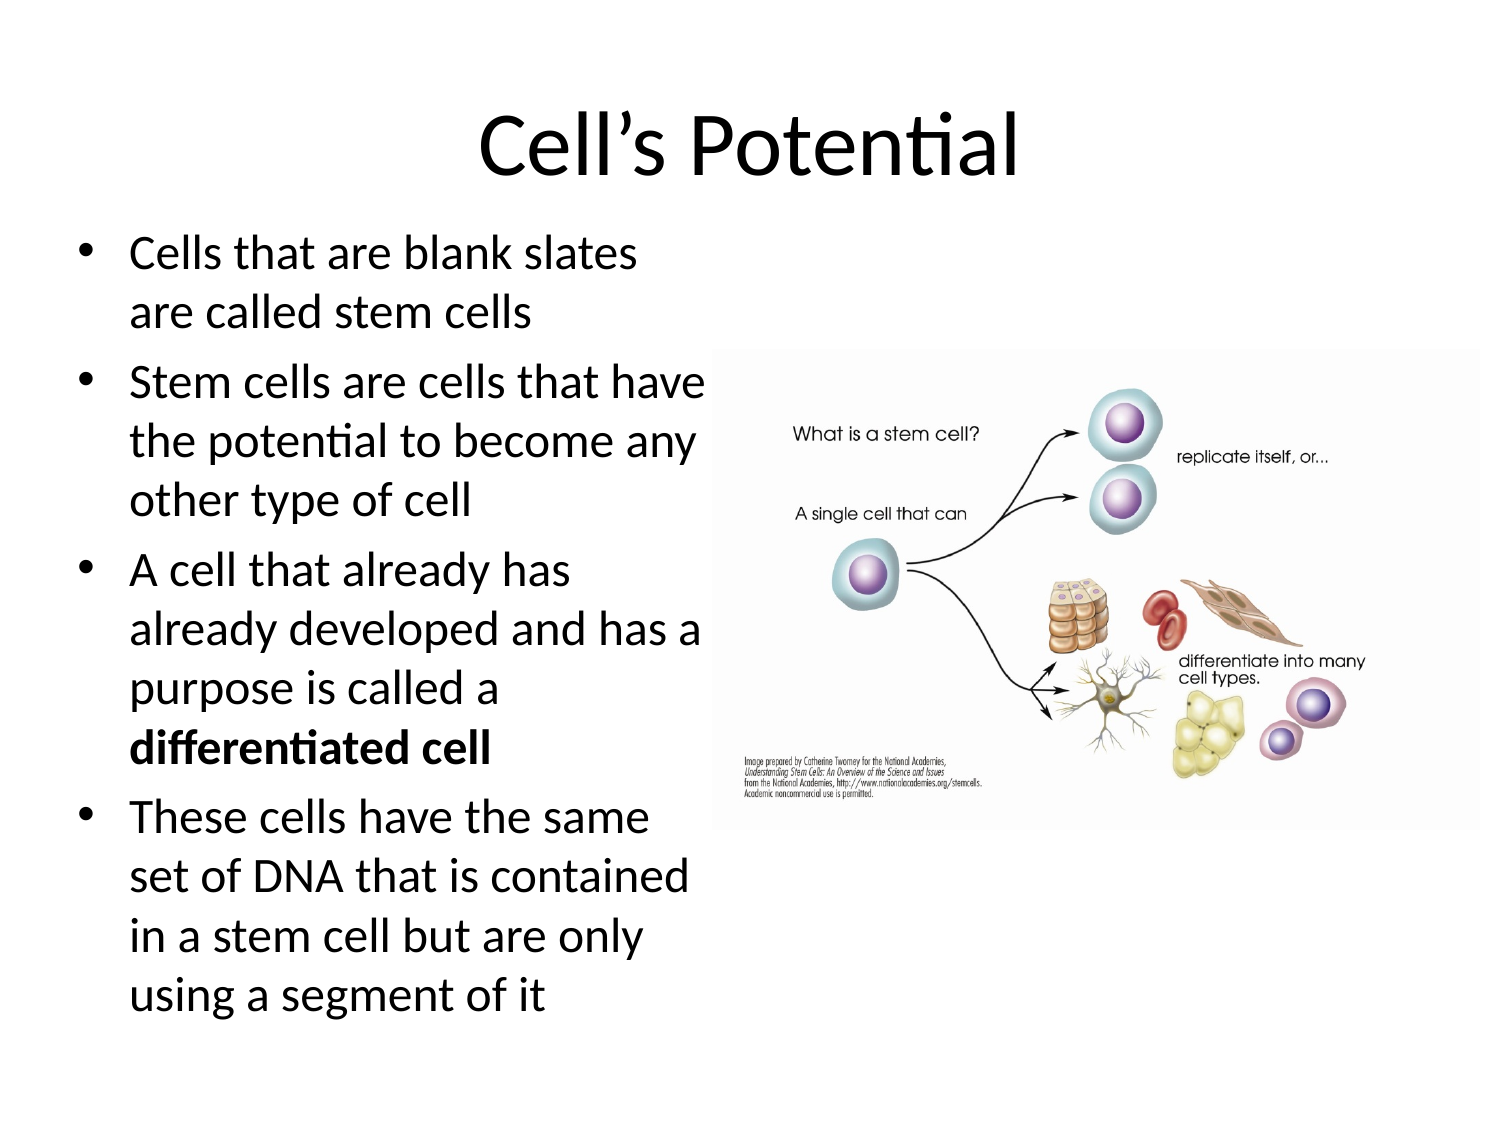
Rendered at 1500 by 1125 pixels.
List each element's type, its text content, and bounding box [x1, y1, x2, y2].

list Cells that are blank slates are called stem cells Stem cells are cells that have the potential to become any other type of cell A cell that already has already developed and has a purpose is called a differentiated cell These cells have the same set of DNA that is contained in a stem cell but are only using a segment of it [62, 212, 725, 1063]
title Cell’s Potential [75, 45, 1425, 233]
picture [712, 349, 1481, 830]
